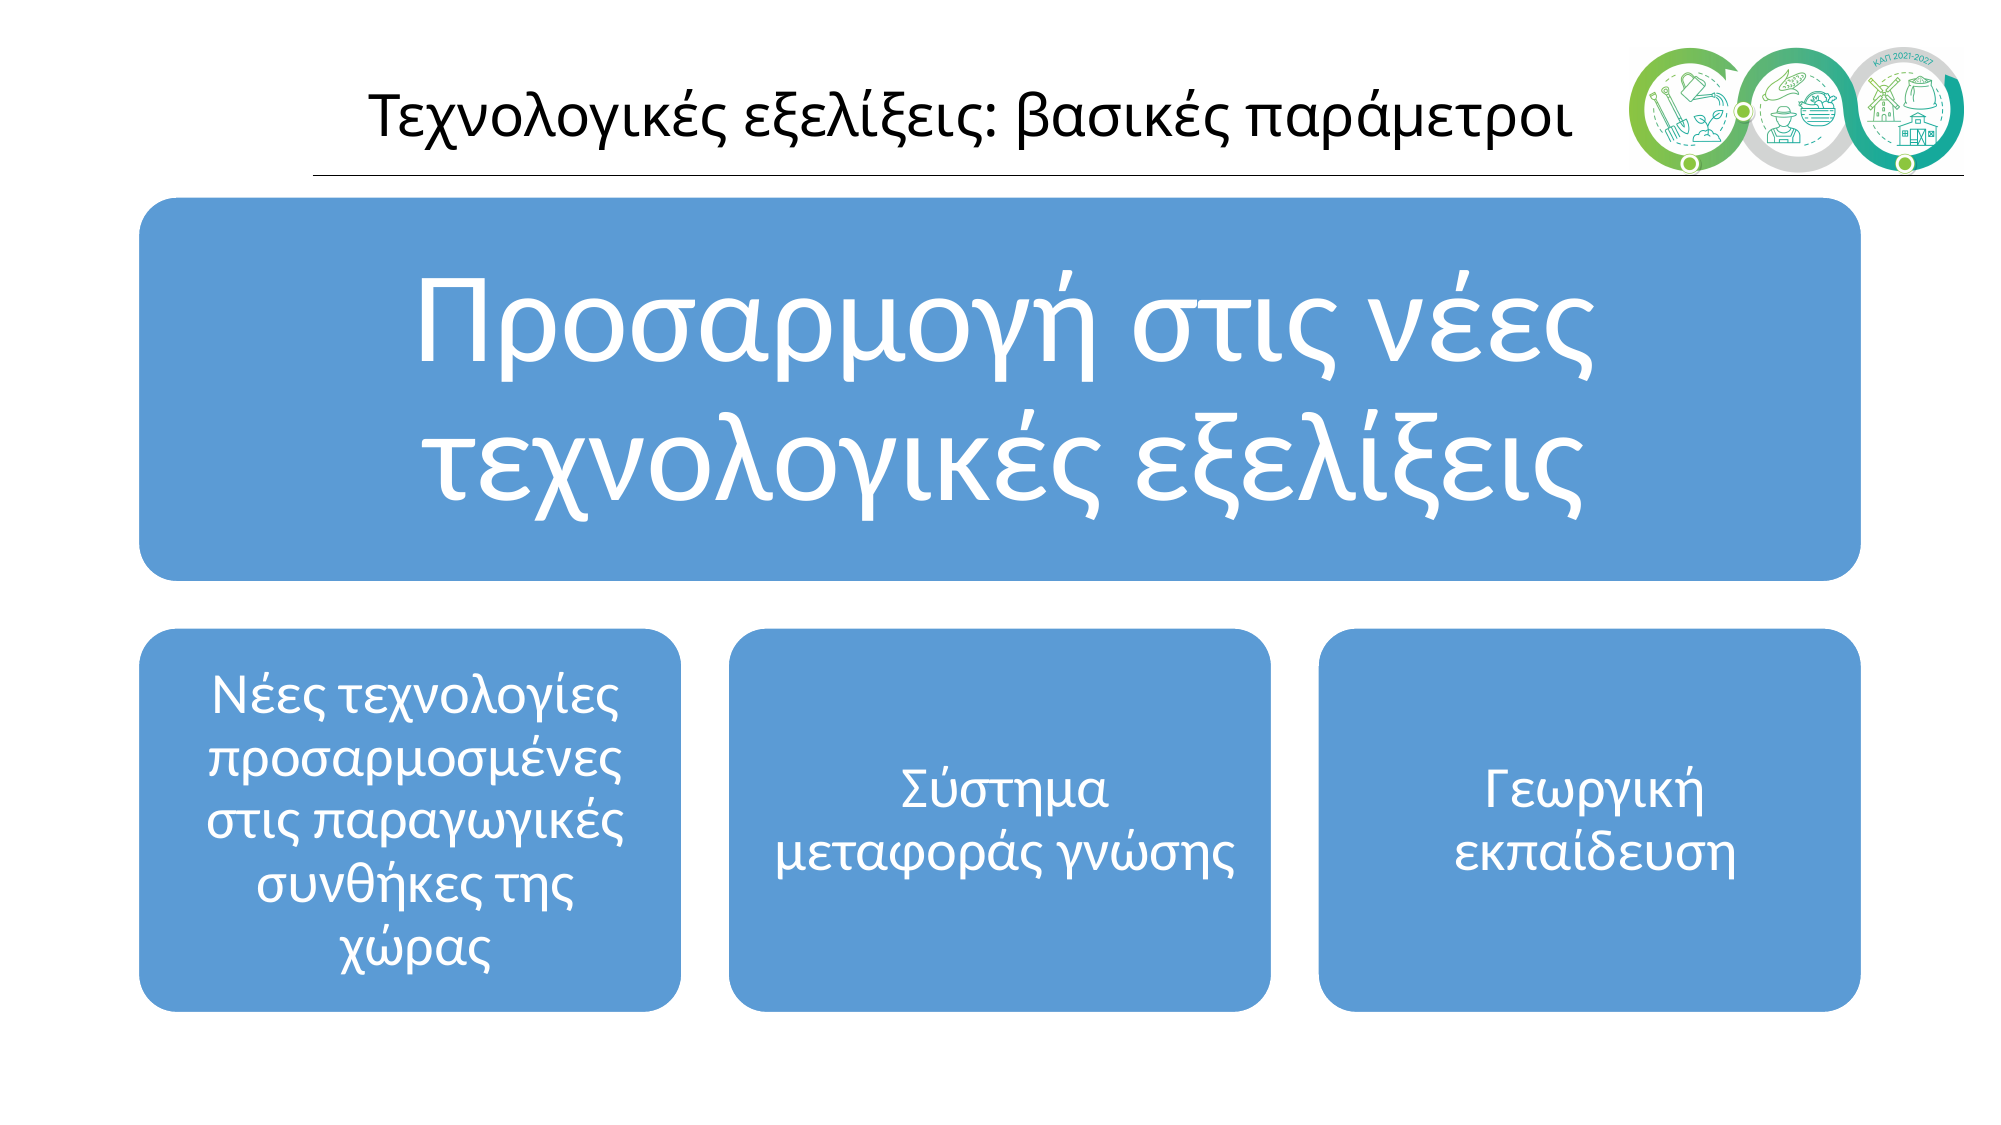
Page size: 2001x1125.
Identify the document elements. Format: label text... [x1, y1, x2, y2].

picture [1629, 47, 1964, 175]
title Τεχνολογικές εξελίξεις: βασικές παράμετροι [312, 59, 1630, 176]
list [137, 196, 1863, 1014]
